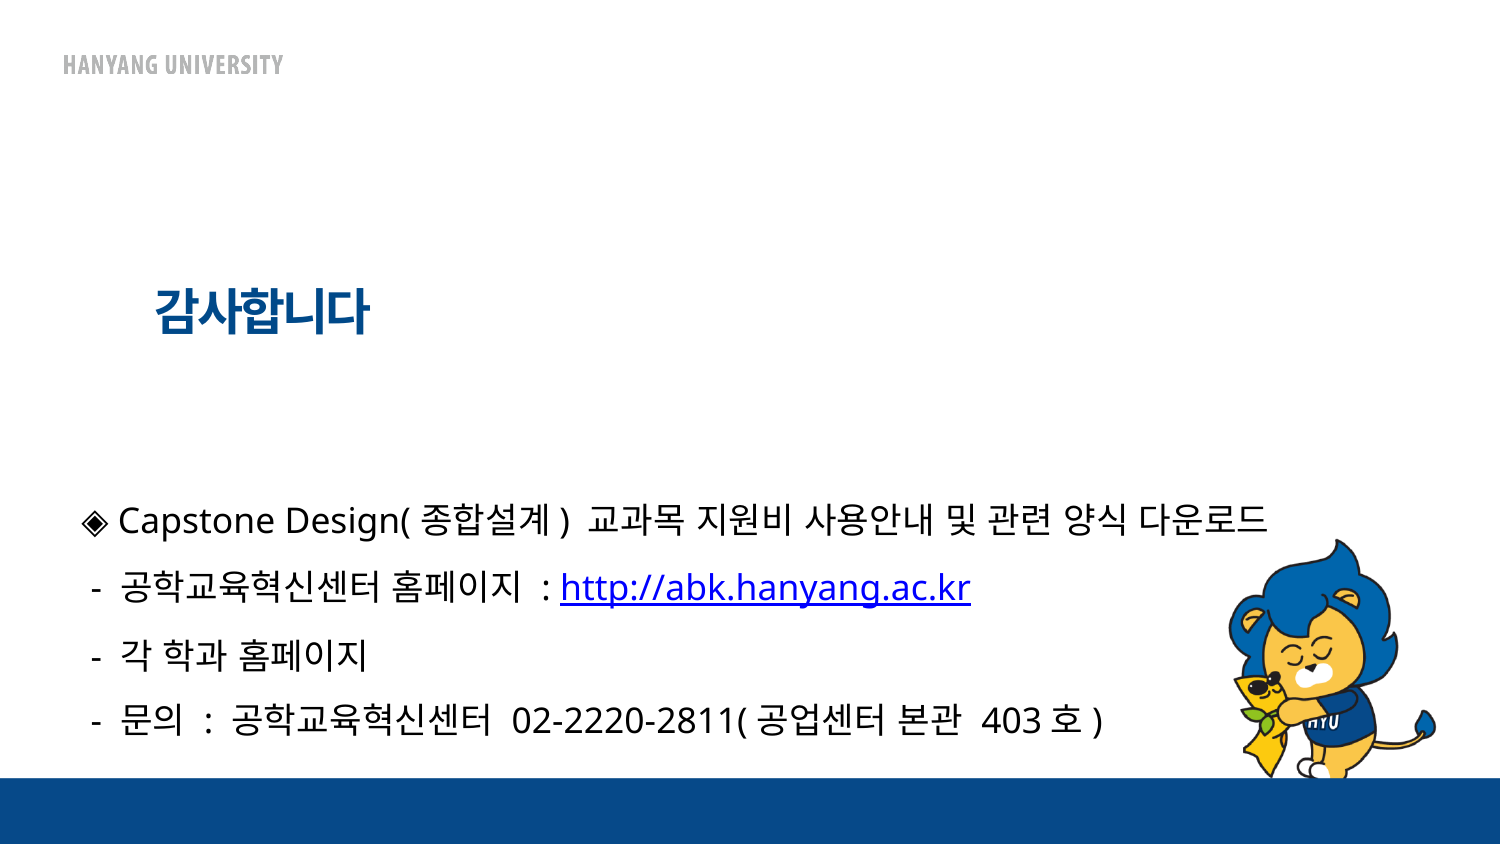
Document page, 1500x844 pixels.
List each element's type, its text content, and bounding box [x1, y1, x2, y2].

picture [0, 0, 1500, 844]
text_box ◈ Capstone Design(종합설계) 교과목 지원비 사용안내 및 관련 양식 다운로드 - 공학교육혁신센터 홈페이지 : http://abk.hanyang.ac.kr - 각 학과 홈페이지 - 문의 : 공학교육혁신센터 02-2220-2811(공업센터 본관 403호) [66, 469, 1428, 748]
text_box 감사합니다 [139, 272, 955, 348]
